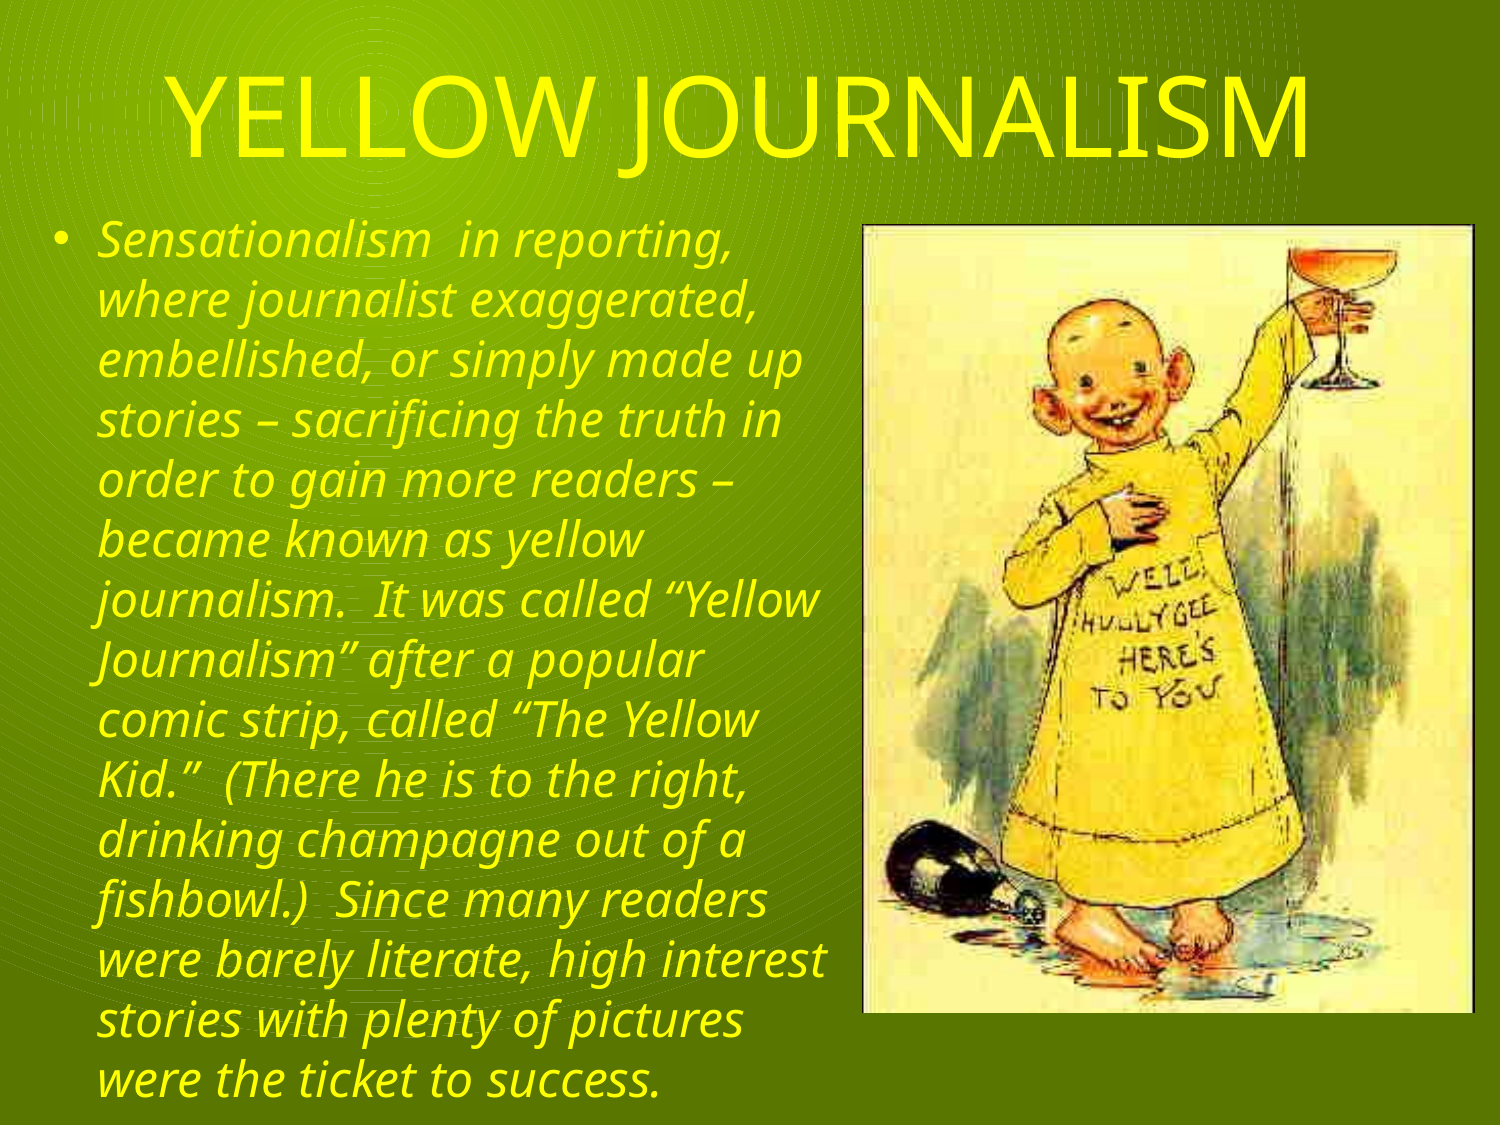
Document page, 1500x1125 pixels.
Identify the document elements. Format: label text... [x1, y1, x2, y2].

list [862, 224, 1476, 1014]
list Sensationalism in reporting, where journalist exaggerated, embellished, or simply made up stories – sacrificing the truth in order to gain more readers – became known as yellow journalism. It was called “Yellow Journalism” after a popular comic strip, called “The Yellow Kid.” (There he is to the right, drinking champagne out of a fishbowl.) Since many readers were barely literate, high interest stories with plenty of pictures were the ticket to success. [37, 200, 863, 1088]
title Yellow journalism [112, 37, 1369, 213]
